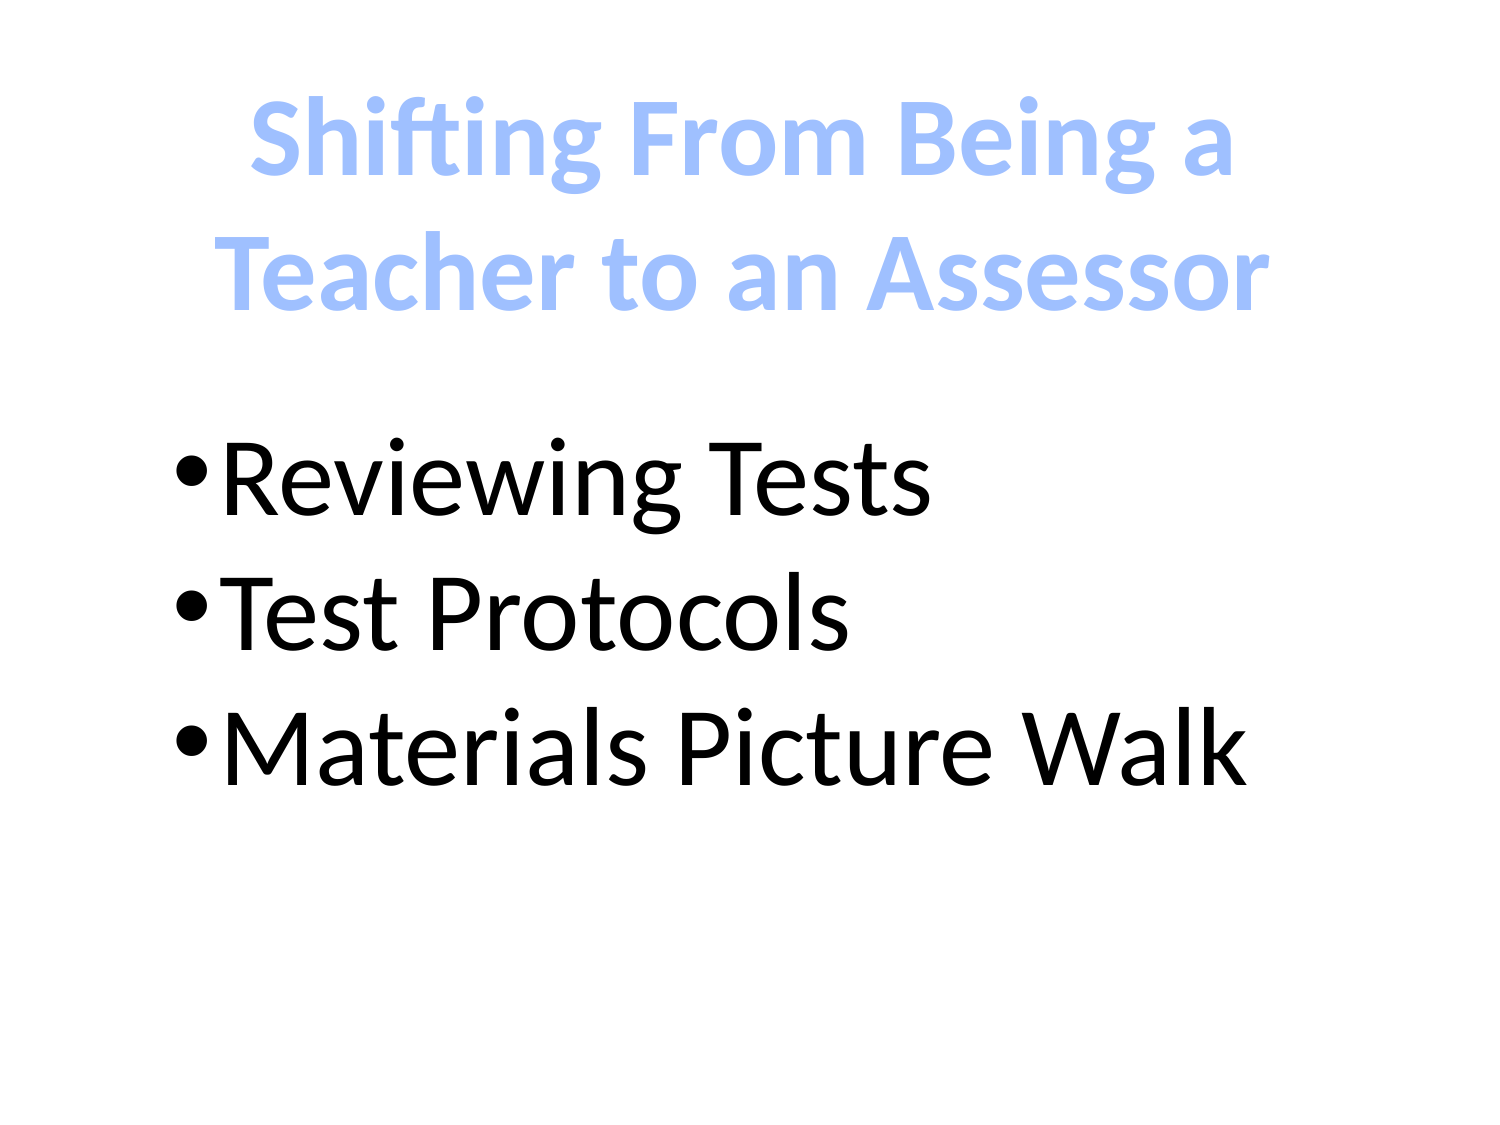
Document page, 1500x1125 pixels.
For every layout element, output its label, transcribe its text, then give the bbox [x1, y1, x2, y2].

text_box Reviewing Tests Test Protocols Materials Picture Walk [157, 395, 1352, 815]
text_box Shifting From Being a Teacher to an Assessor [136, 55, 1352, 341]
